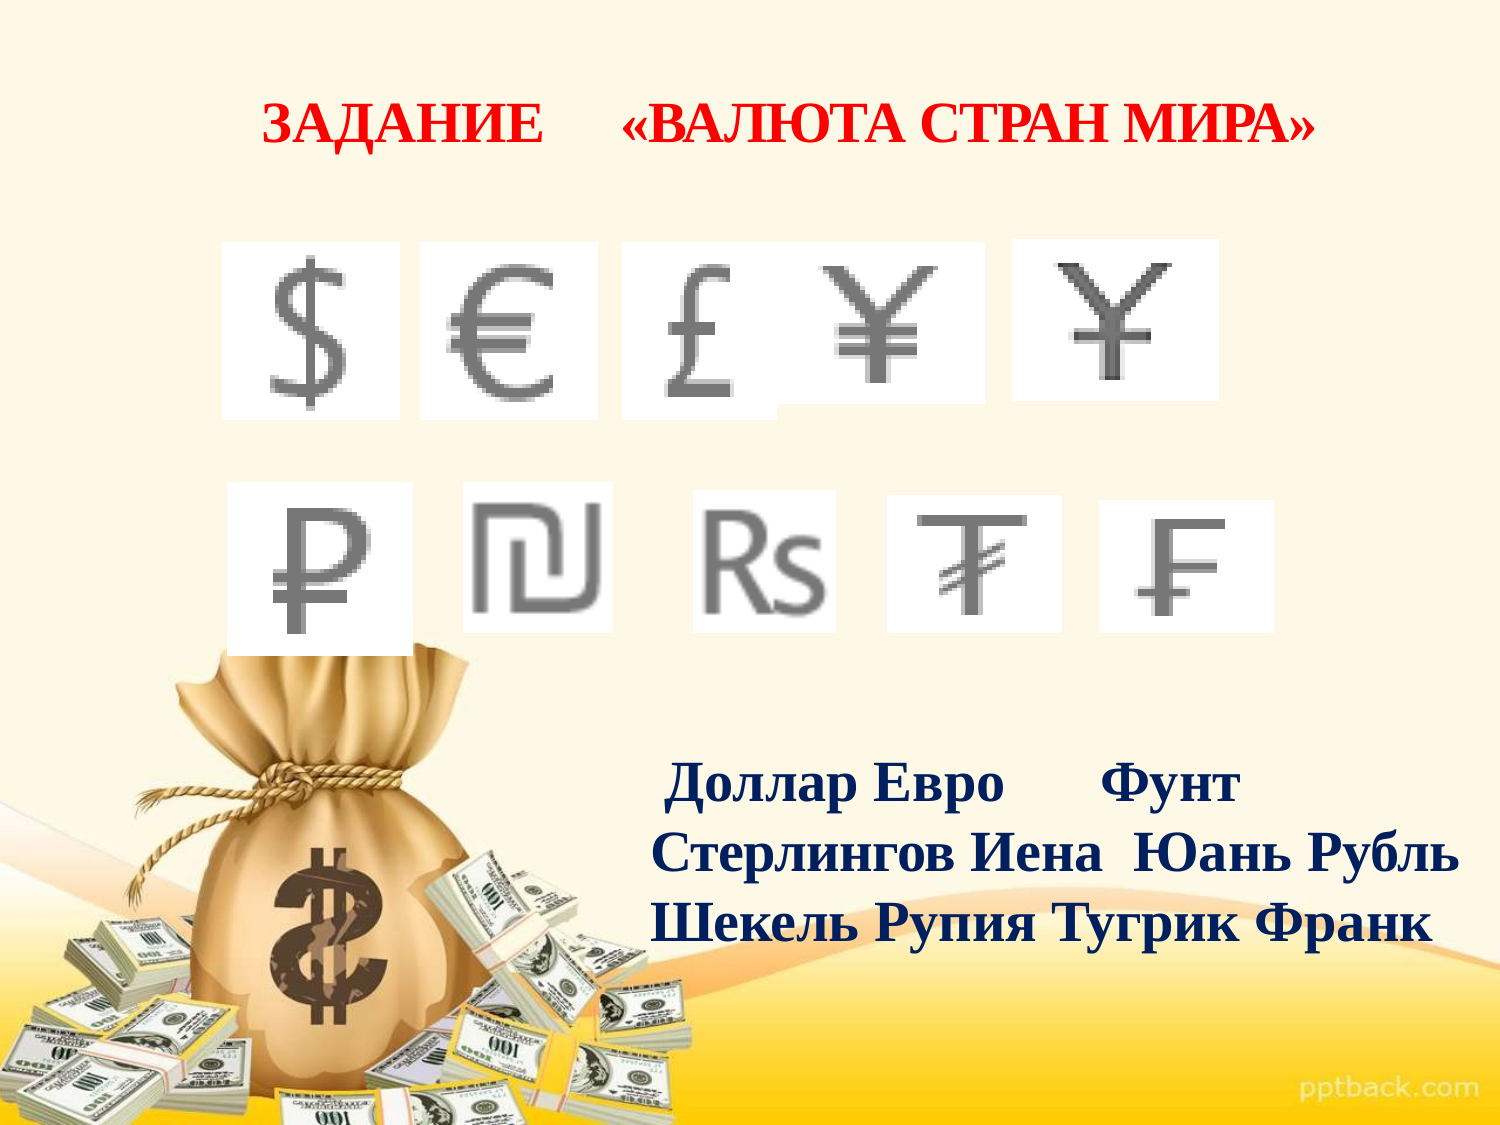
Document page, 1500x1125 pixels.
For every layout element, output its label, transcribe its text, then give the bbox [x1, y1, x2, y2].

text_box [622, 242, 985, 420]
picture [0, 0, 1500, 1125]
text_box Доллар Евро Фунт Стерлингов Иена Юань Рубль Шекель Рупия Тугрик Франк [647, 741, 1500, 954]
title ЗАДАНИЕ «ВАЛЮТА СТРАН МИРА» [259, 81, 1339, 272]
